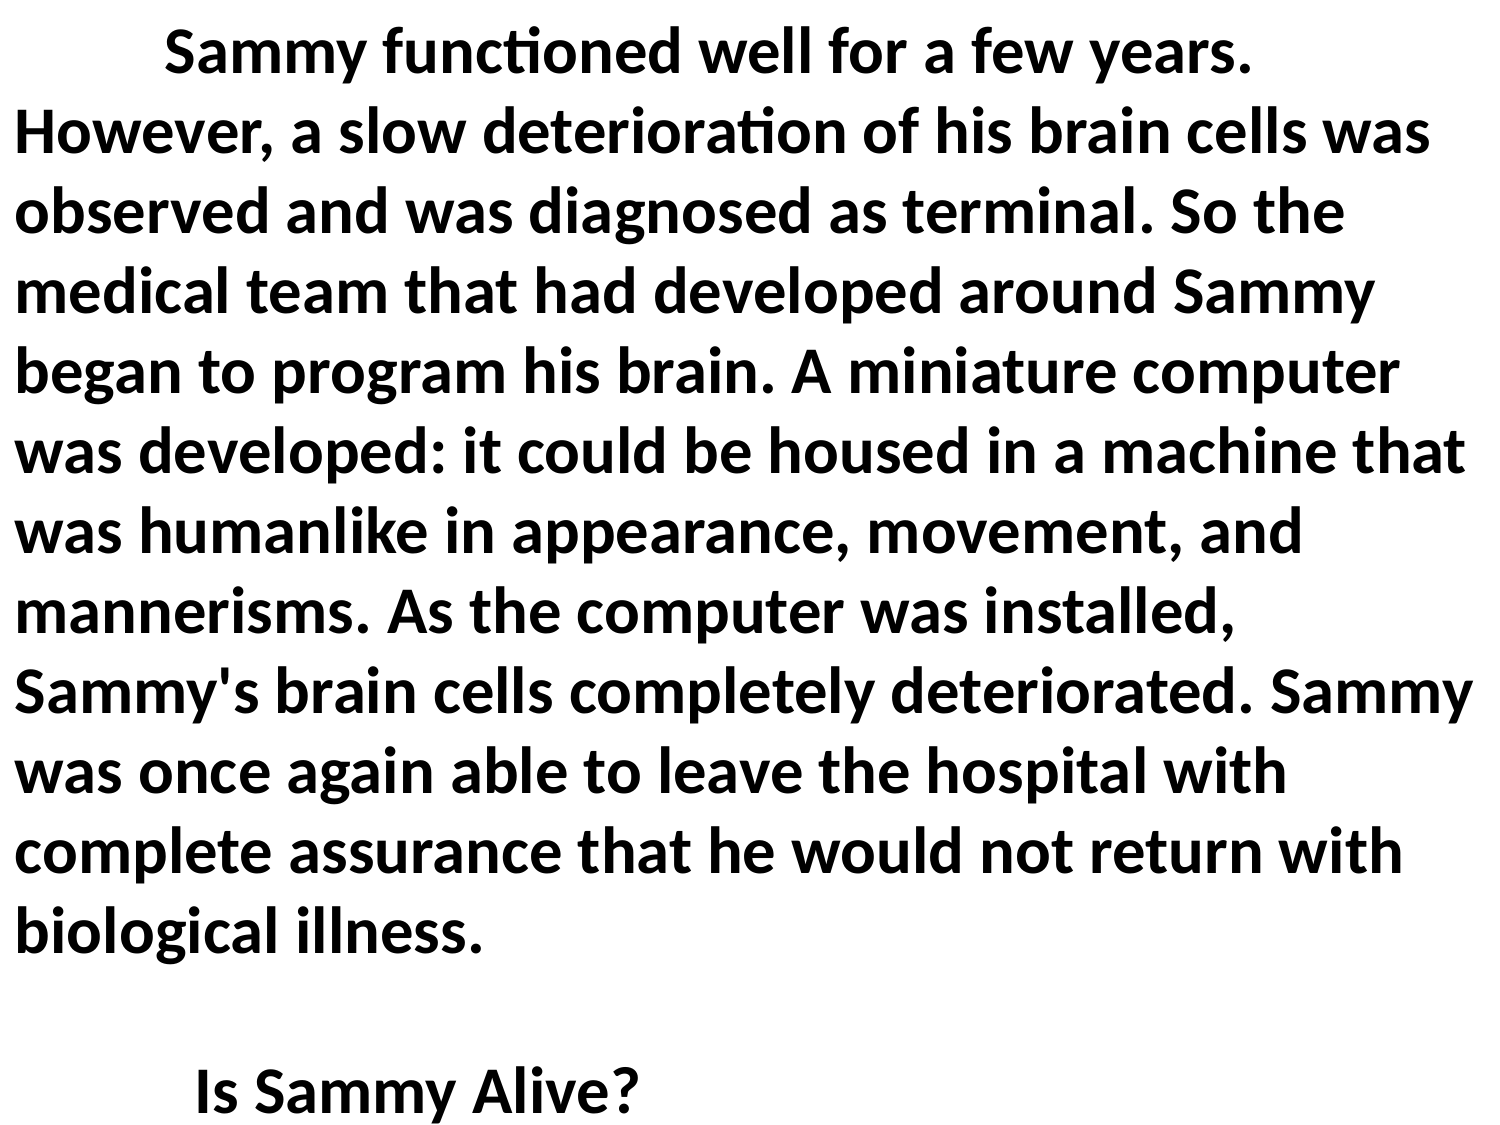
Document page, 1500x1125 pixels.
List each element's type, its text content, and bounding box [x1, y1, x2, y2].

text_box Sammy functioned well for a few years. However, a slow deterioration of his brain cells was observed and was diagnosed as terminal. So the medical team that had developed around Sammy began to program his brain. A miniature computer was developed: it could be housed in a machine that was humanlike in appearance, movement, and mannerisms. As the computer was installed, Sammy's brain cells completely deteriorated. Sammy was once again able to leave the hospital with complete assurance that he would not return with biological illness. Is Sammy Alive? [0, 0, 1500, 1125]
